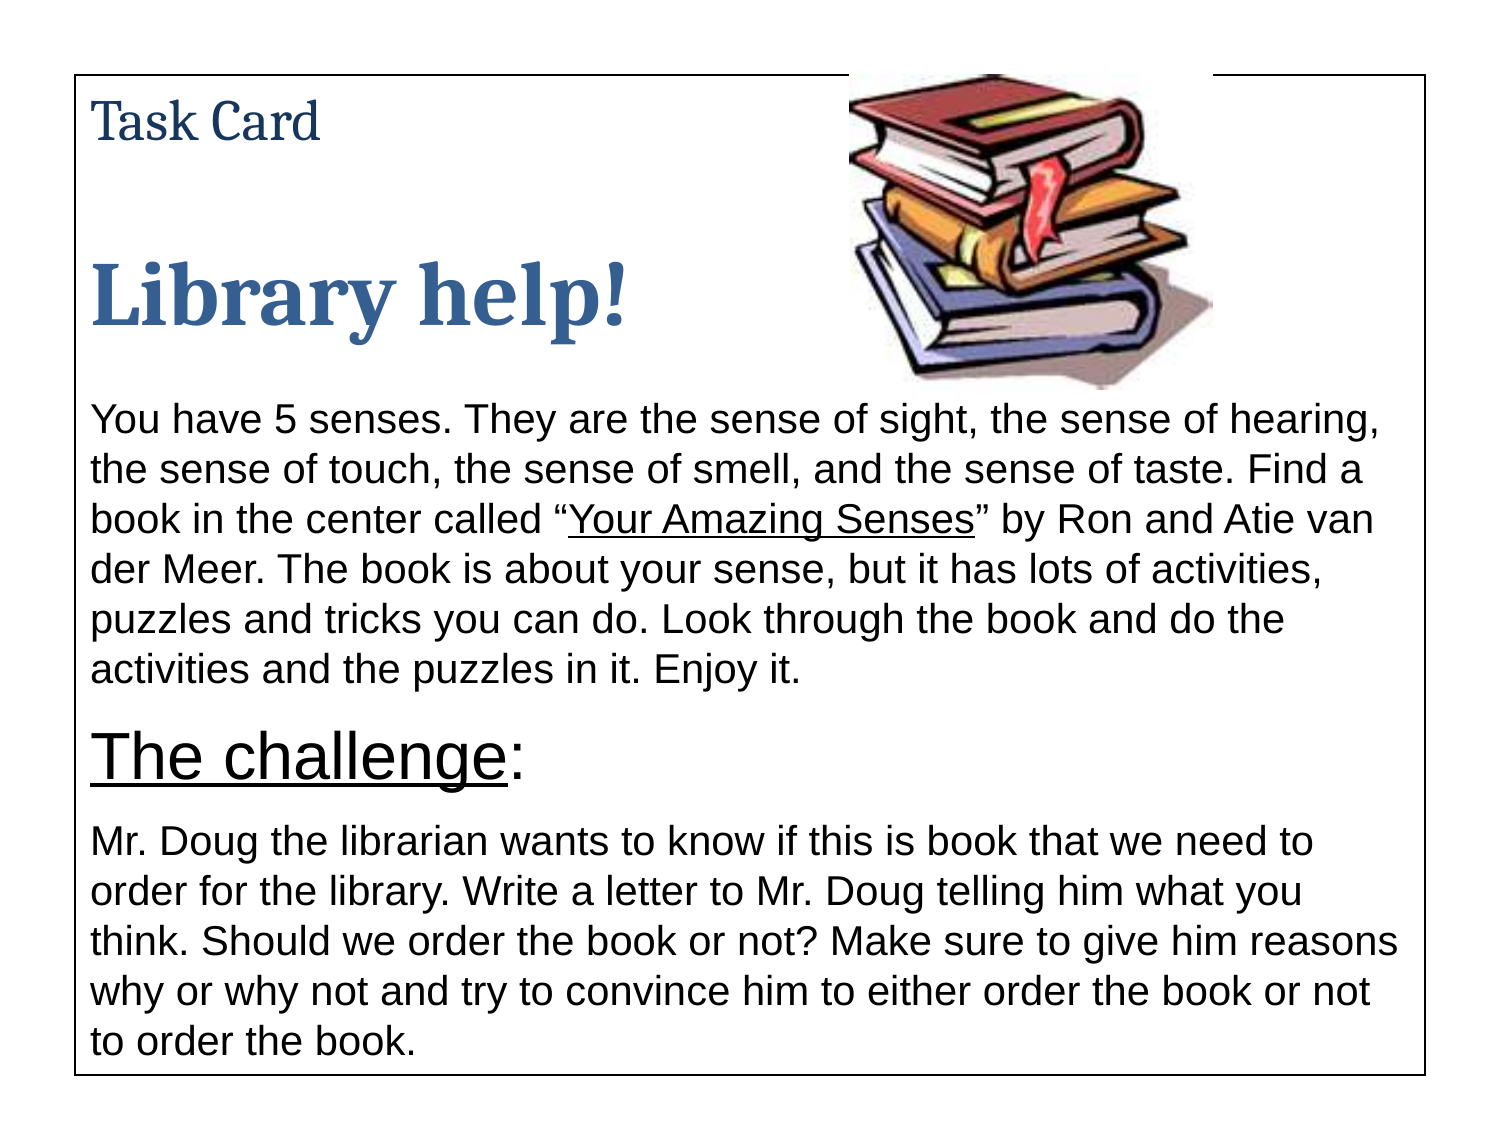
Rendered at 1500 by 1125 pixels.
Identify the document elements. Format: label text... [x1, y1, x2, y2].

picture [849, 74, 1213, 391]
list Task Card Library help! You have 5 senses. They are the sense of sight, the sense of hearing, the sense of touch, the sense of smell, and the sense of taste. Find a book in the center called “Your Amazing Senses” by Ron and Atie van der Meer. The book is about your sense, but it has lots of activities, puzzles and tricks you can do. Look through the book and do the activities and the puzzles in it. Enjoy it. The challenge: Mr. Doug the librarian wants to know if this is book that we need to order for the library. Write a letter to Mr. Doug telling him what you think. Should we order the book or not? Make sure to give him reasons why or why not and try to convince him to either order the book or not to order the book. [74, 74, 1426, 1076]
